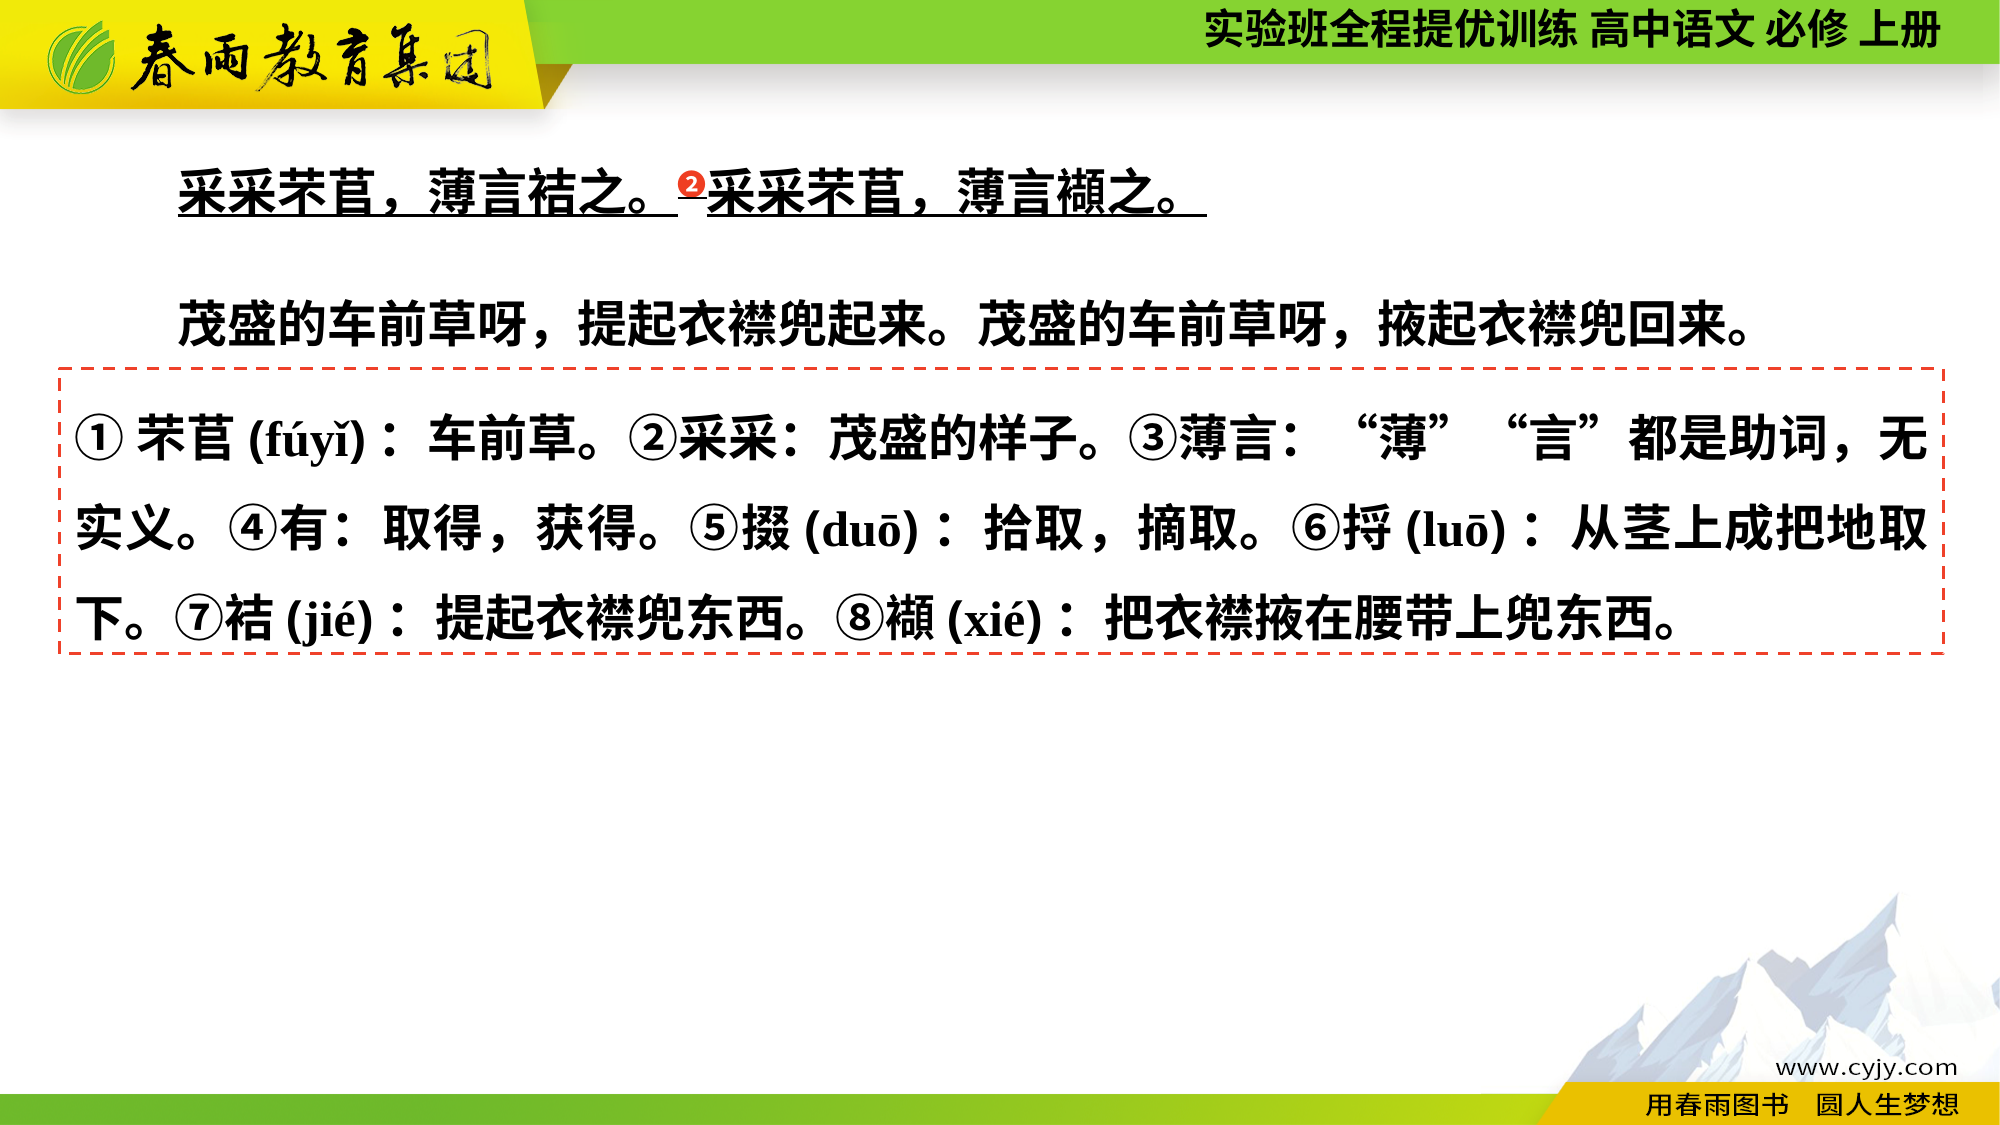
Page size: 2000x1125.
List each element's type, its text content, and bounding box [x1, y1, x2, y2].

picture [0, 0, 2000, 1125]
text_box 茂盛的车前草呀，提起衣襟兜起来。茂盛的车前草呀，掖起衣襟兜回来。 [59, 255, 1944, 361]
text_box ①芣苢(fúyǐ)：车前草。②采采：茂盛的样子。③薄言：“薄”“言”都是助词，无实义。④有：取得，获得。⑤掇(duō)：拾取，摘取。⑥捋(luō)：从茎上成把地取下。⑦袺(jié)：提起衣襟兜东西。⑧襭(xié)：把衣襟掖在腰带上兜东西。 [59, 368, 1944, 654]
